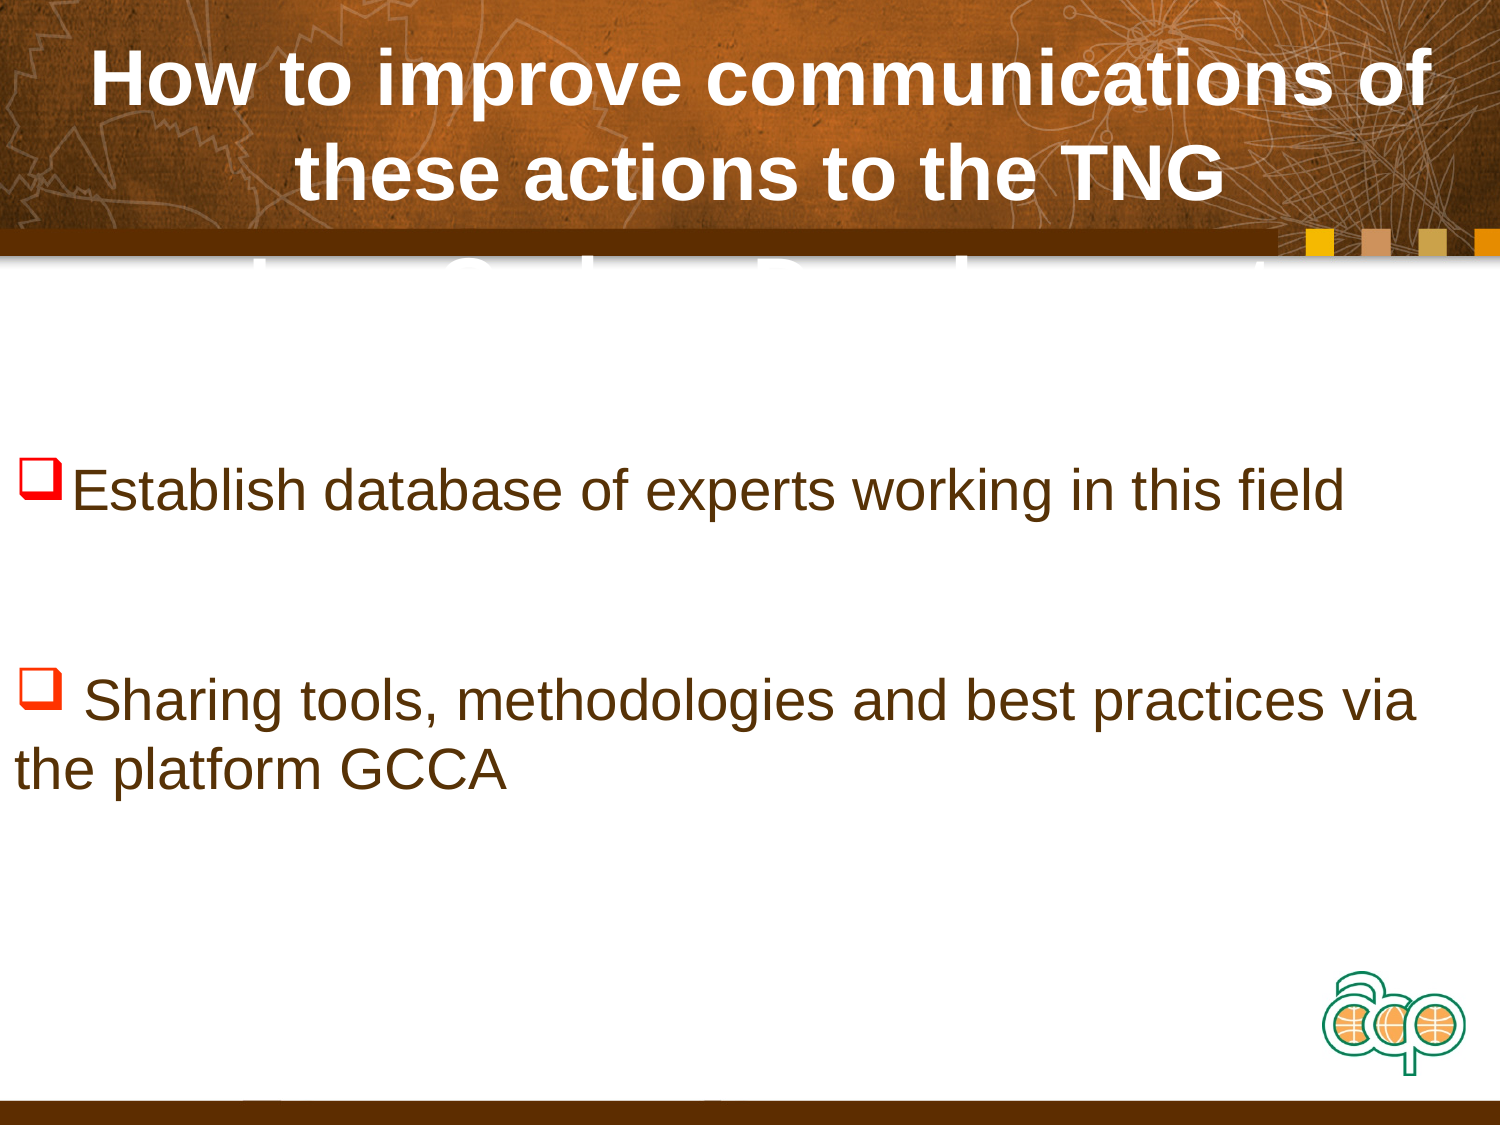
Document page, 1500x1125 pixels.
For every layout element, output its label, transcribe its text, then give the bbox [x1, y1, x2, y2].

text_box Establish database of experts working in this field Sharing tools, methodologies and best practices via the platform GCCA [0, 384, 1477, 929]
picture [0, 0, 1500, 1125]
text_box How to improve communications of these actions to the TNG Low Carbon Development [26, 19, 1497, 220]
